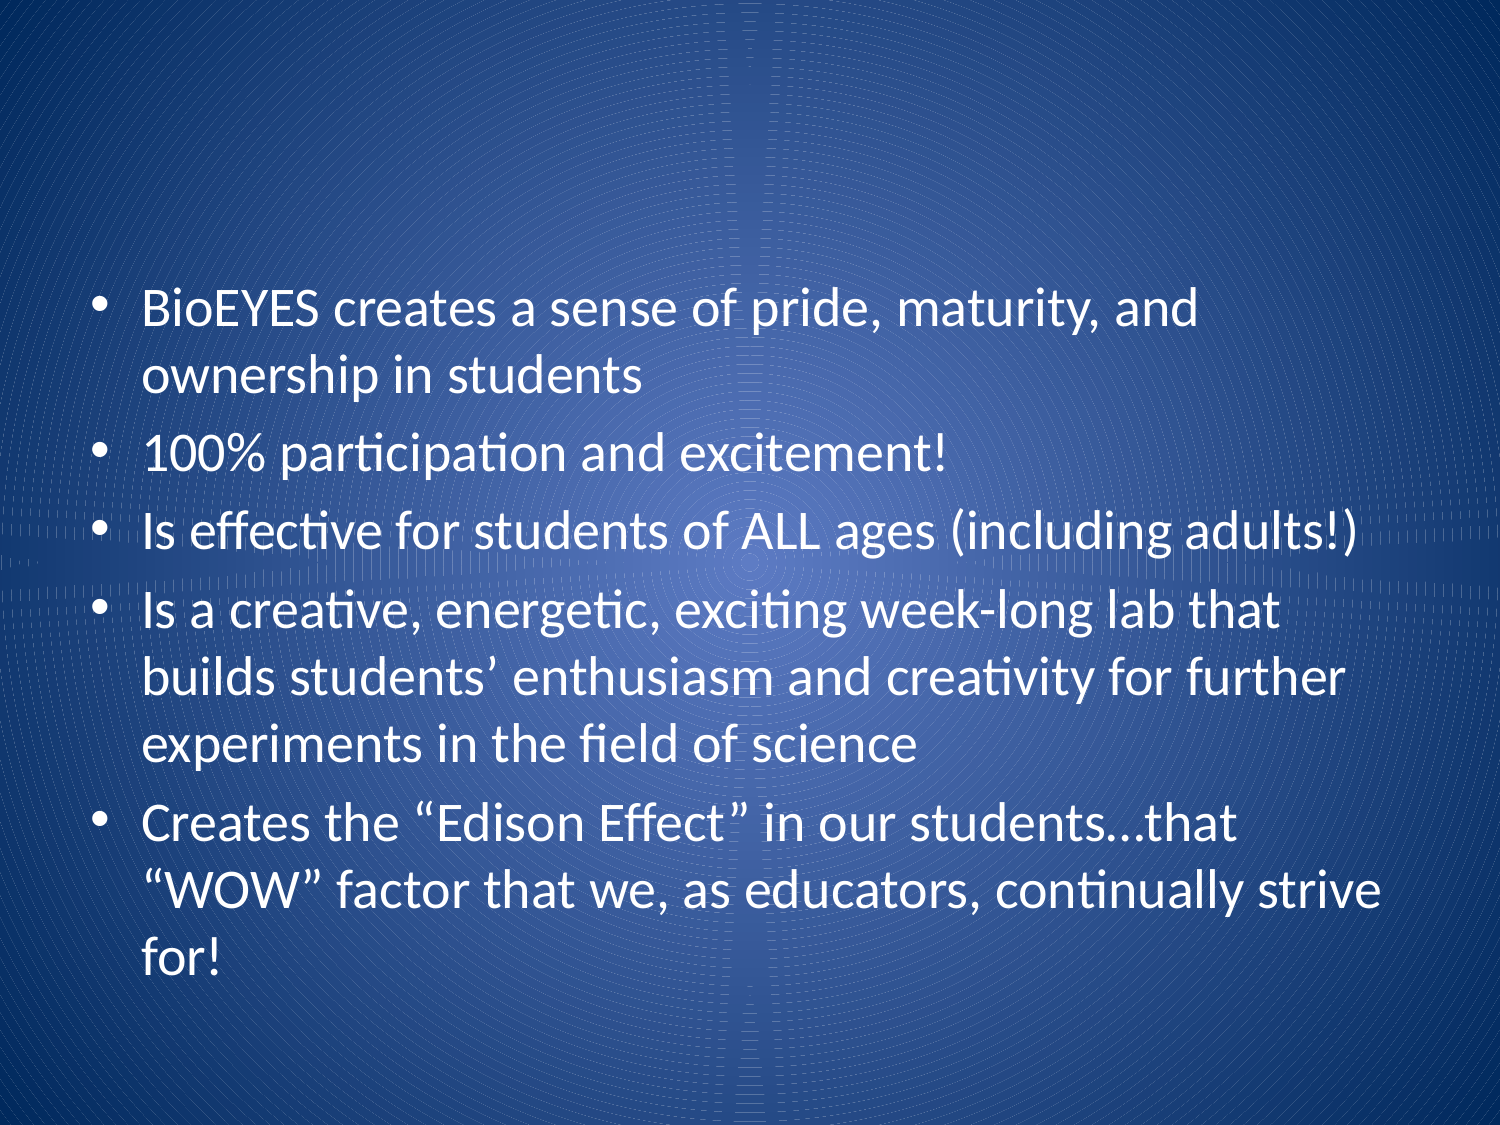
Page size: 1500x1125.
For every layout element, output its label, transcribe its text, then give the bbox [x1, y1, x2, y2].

list BioEYES creates a sense of pride, maturity, and ownership in students 100% participation and excitement! Is effective for students of ALL ages (including adults!) Is a creative, energetic, exciting week-long lab that builds students’ enthusiasm and creativity for further experiments in the field of science Creates the “Edison Effect” in our students…that “WOW” factor that we, as educators, continually strive for! [75, 262, 1425, 1005]
